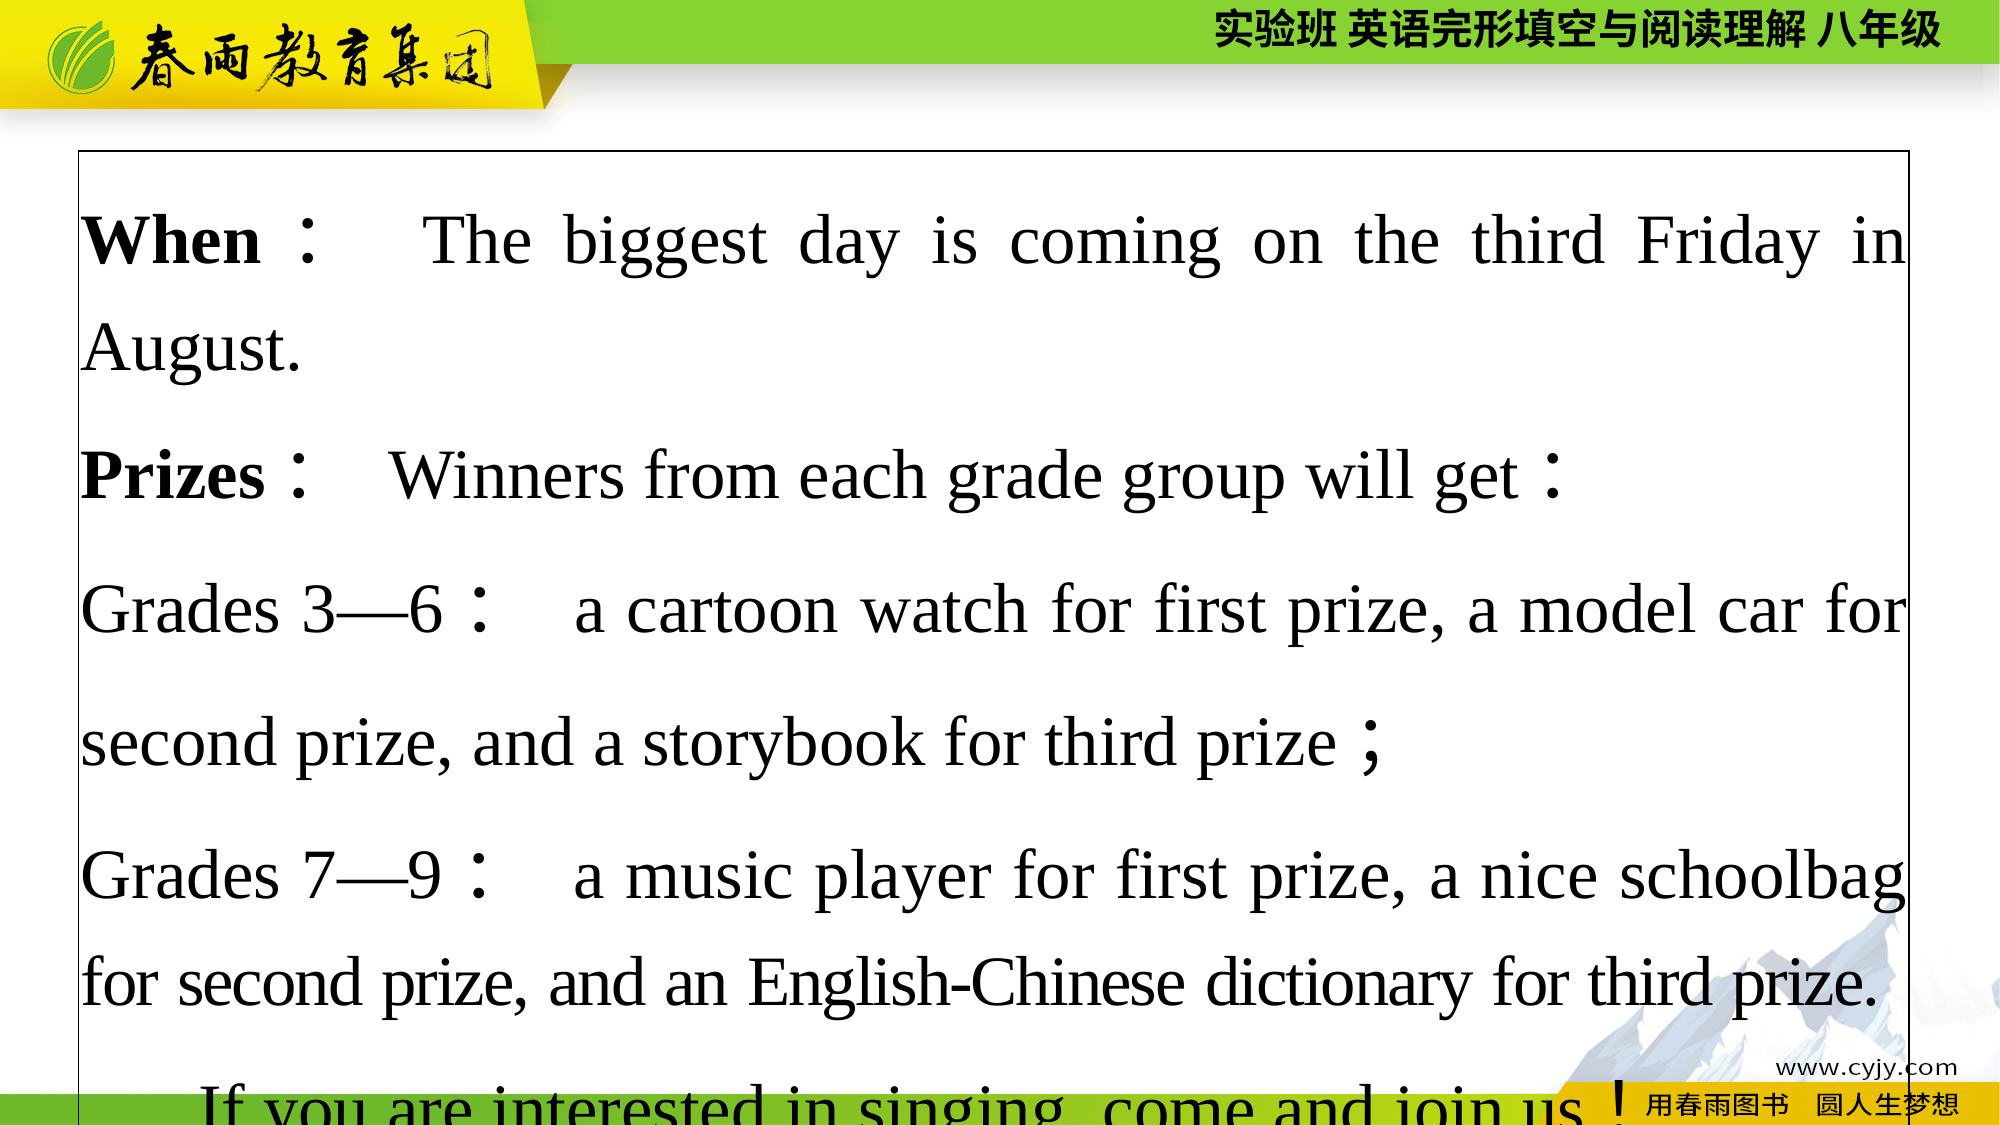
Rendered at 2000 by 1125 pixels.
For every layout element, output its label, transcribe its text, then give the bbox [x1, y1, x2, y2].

table_header When： The biggest day is coming on the third Friday in August. Prizes： Winners from each grade group will get： Grades 3—6： a cartoon watch for first prize, a model car for second prize, and a storybook for third prize； Grades 7—9： a music player for first prize, a nice schoolbag for second prize, and an English-Chinese dictionary for third prize. If you are interested in singing, come and join us！ [79, 152, 1908, 1125]
picture [0, 0, 2000, 1125]
